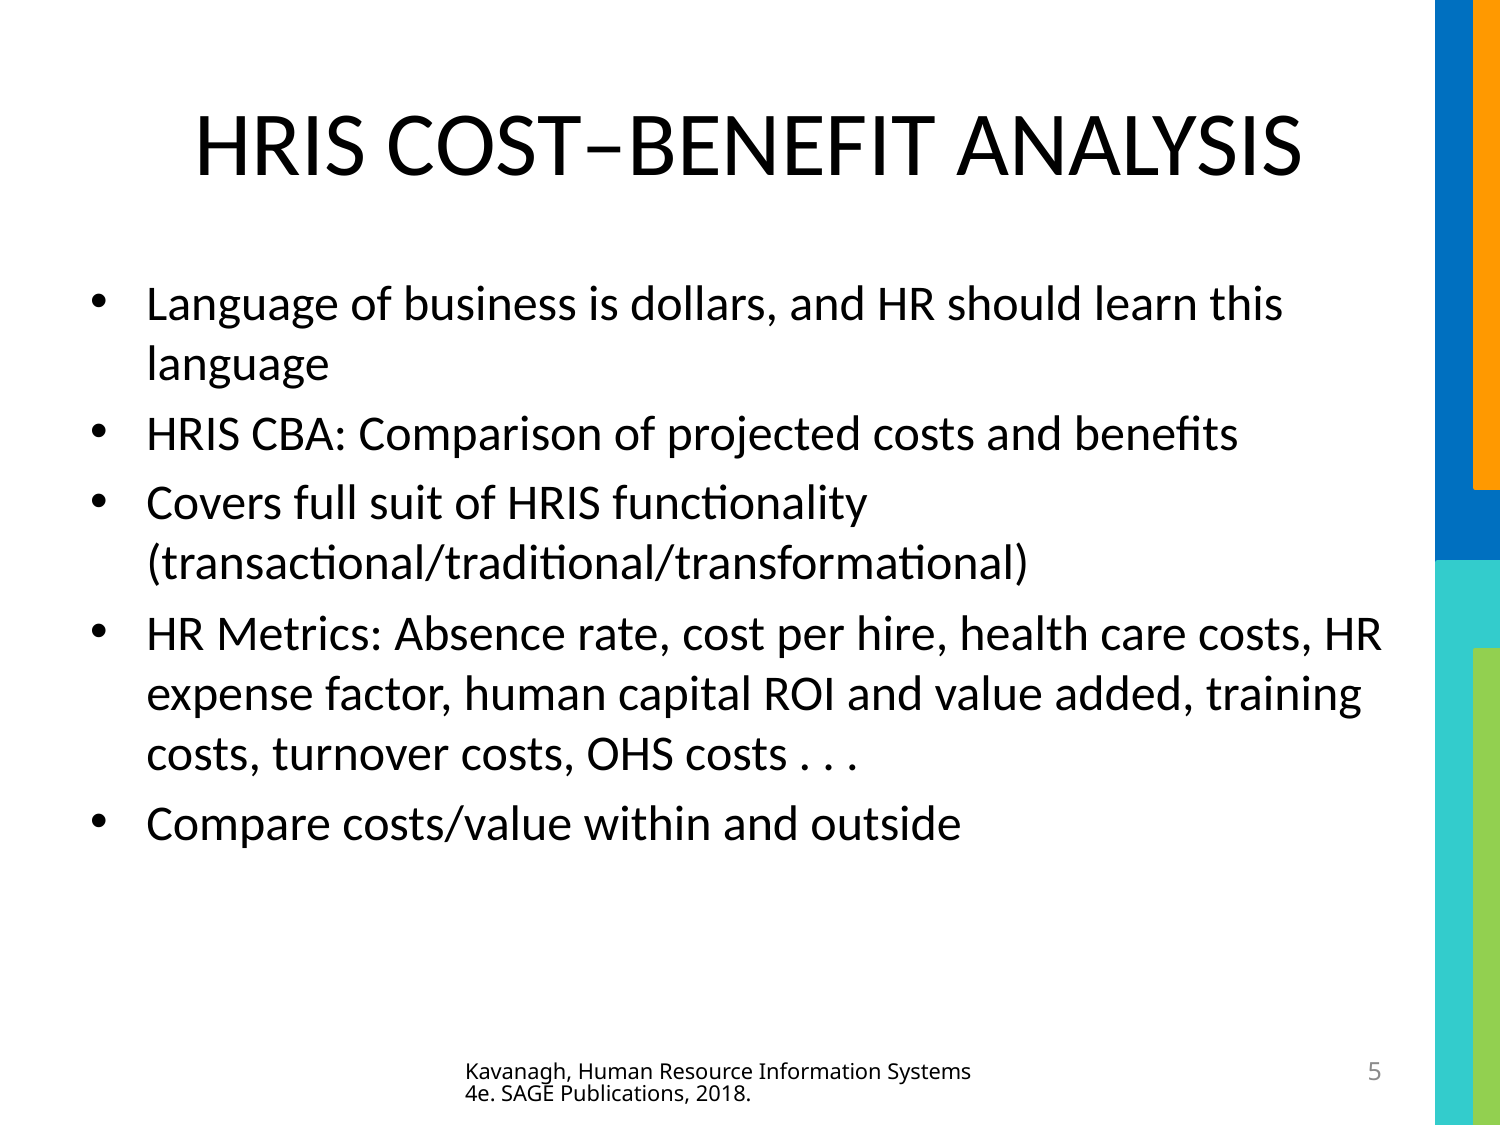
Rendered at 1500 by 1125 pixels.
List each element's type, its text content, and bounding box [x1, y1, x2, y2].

footer Kavanagh, Human Resource Information Systems 4e. SAGE Publications, 2018. [450, 1042, 1004, 1103]
title HRIS COST–BENEFIT ANALYSIS [75, 45, 1425, 233]
list Language of business is dollars, and HR should learn this language HRIS CBA: Comparison of projected costs and benefits Covers full suit of HRIS functionality (transactional/traditional/transformational) HR Metrics: Absence rate, cost per hire, health care costs, HR expense factor, human capital ROI and value added, training costs, turnover costs, OHS costs . . . Compare costs/value within and outside [75, 262, 1425, 1005]
slide_number 5 [1059, 1042, 1397, 1103]
